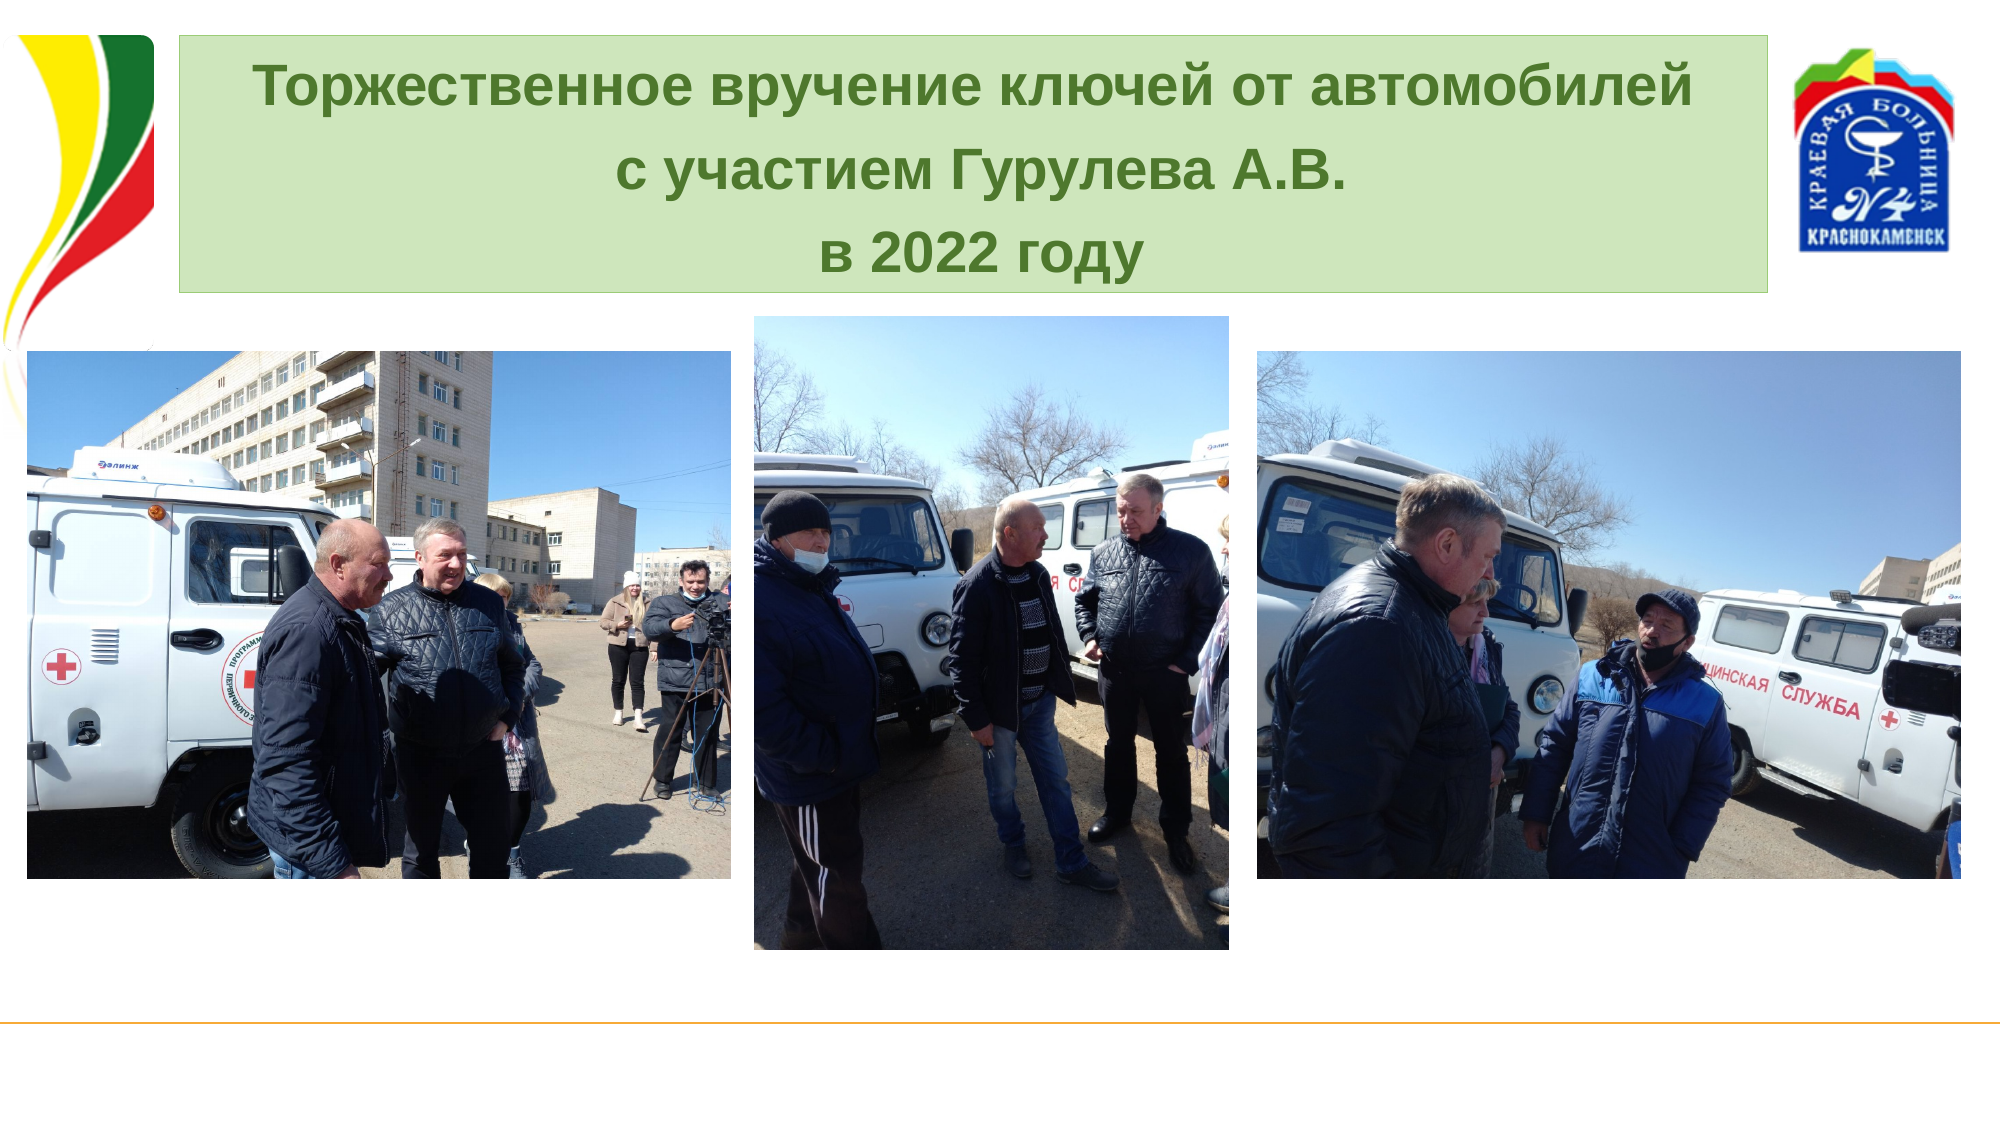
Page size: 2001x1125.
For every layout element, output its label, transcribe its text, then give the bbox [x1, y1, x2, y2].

text_box Торжественное вручение ключей от автомобилей с участием Гурулева А.В. в 2022 году [179, 35, 1768, 293]
picture [0, 34, 731, 880]
picture [1773, 23, 1972, 270]
picture [753, 316, 1229, 950]
picture [1257, 351, 1962, 880]
